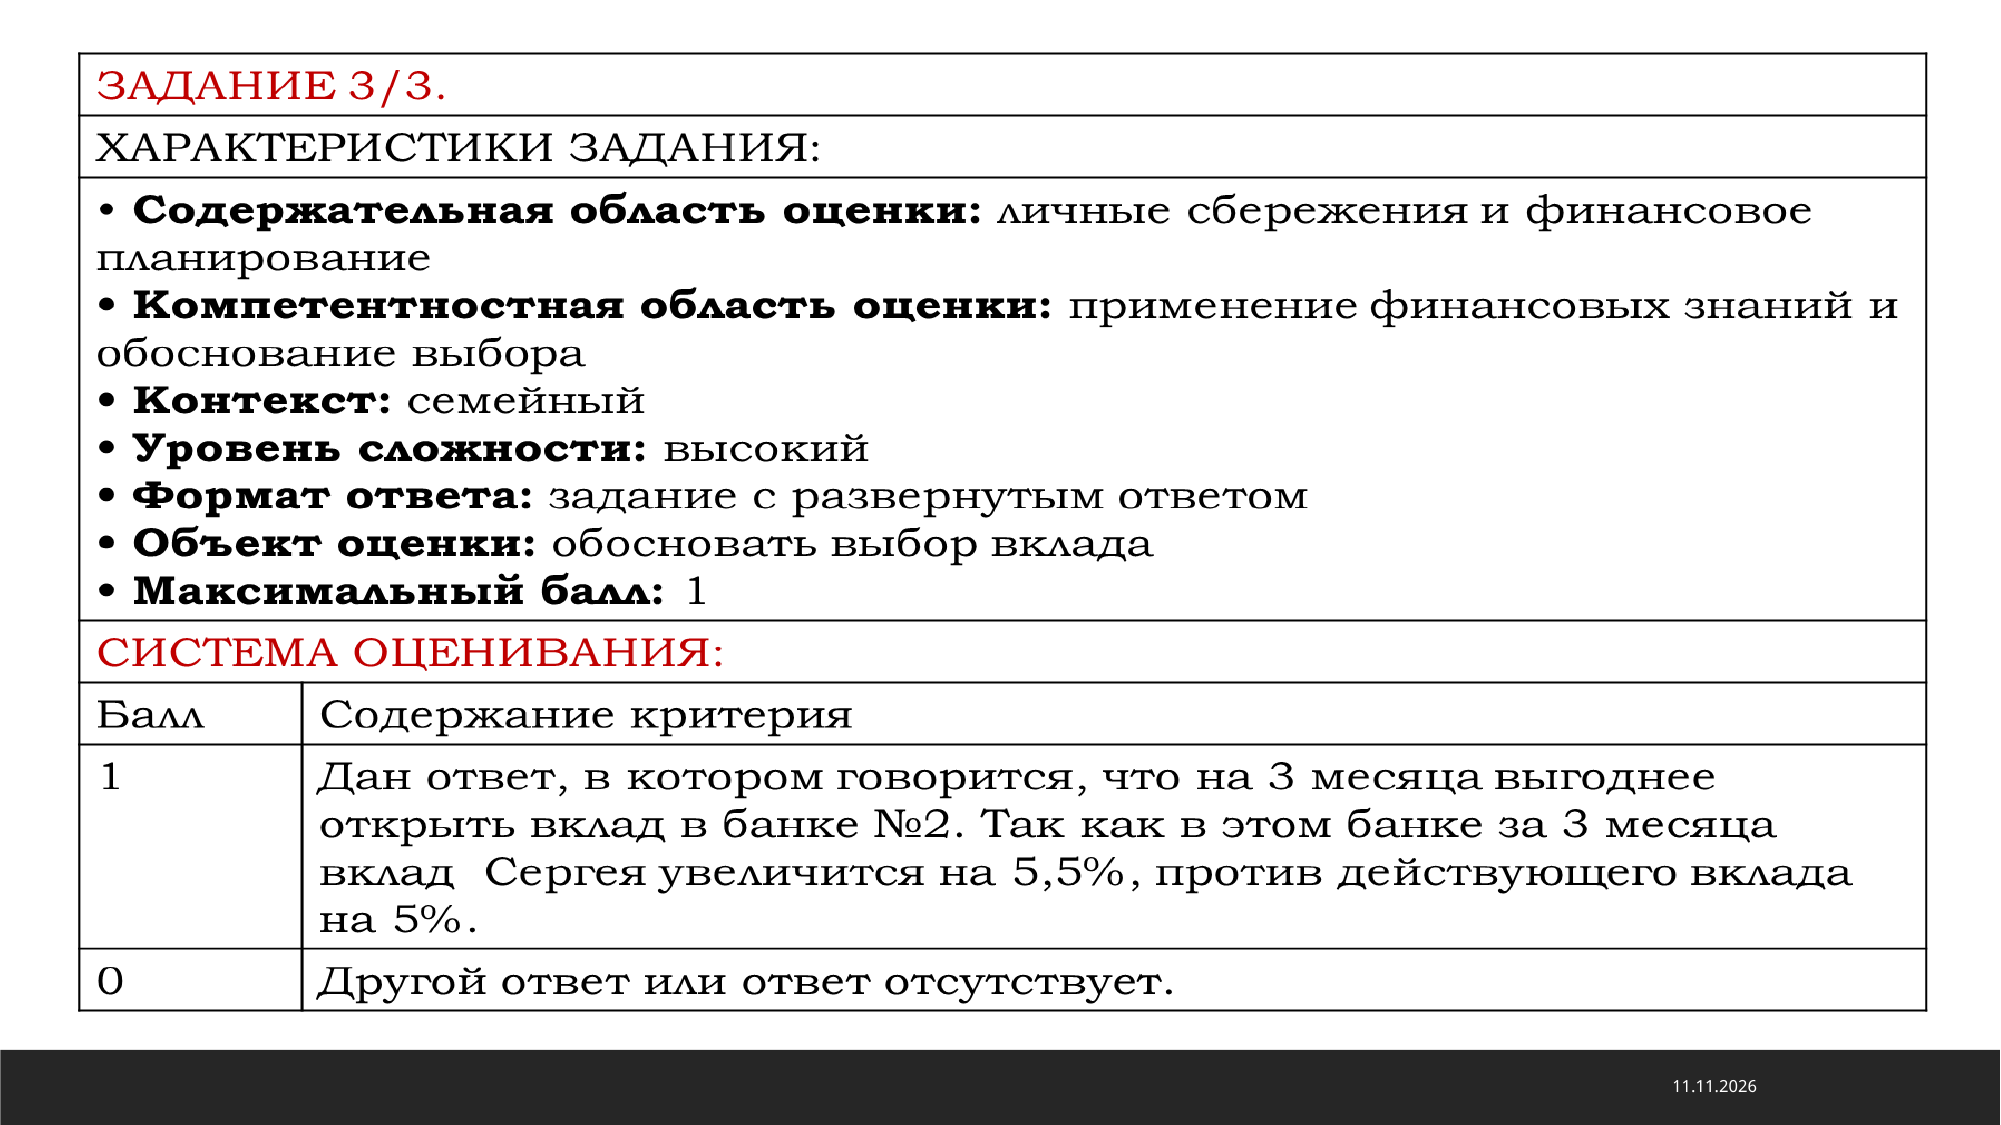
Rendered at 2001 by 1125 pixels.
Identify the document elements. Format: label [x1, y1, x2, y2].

picture [77, 47, 1931, 1028]
slide_number [1348, 1057, 1773, 1118]
